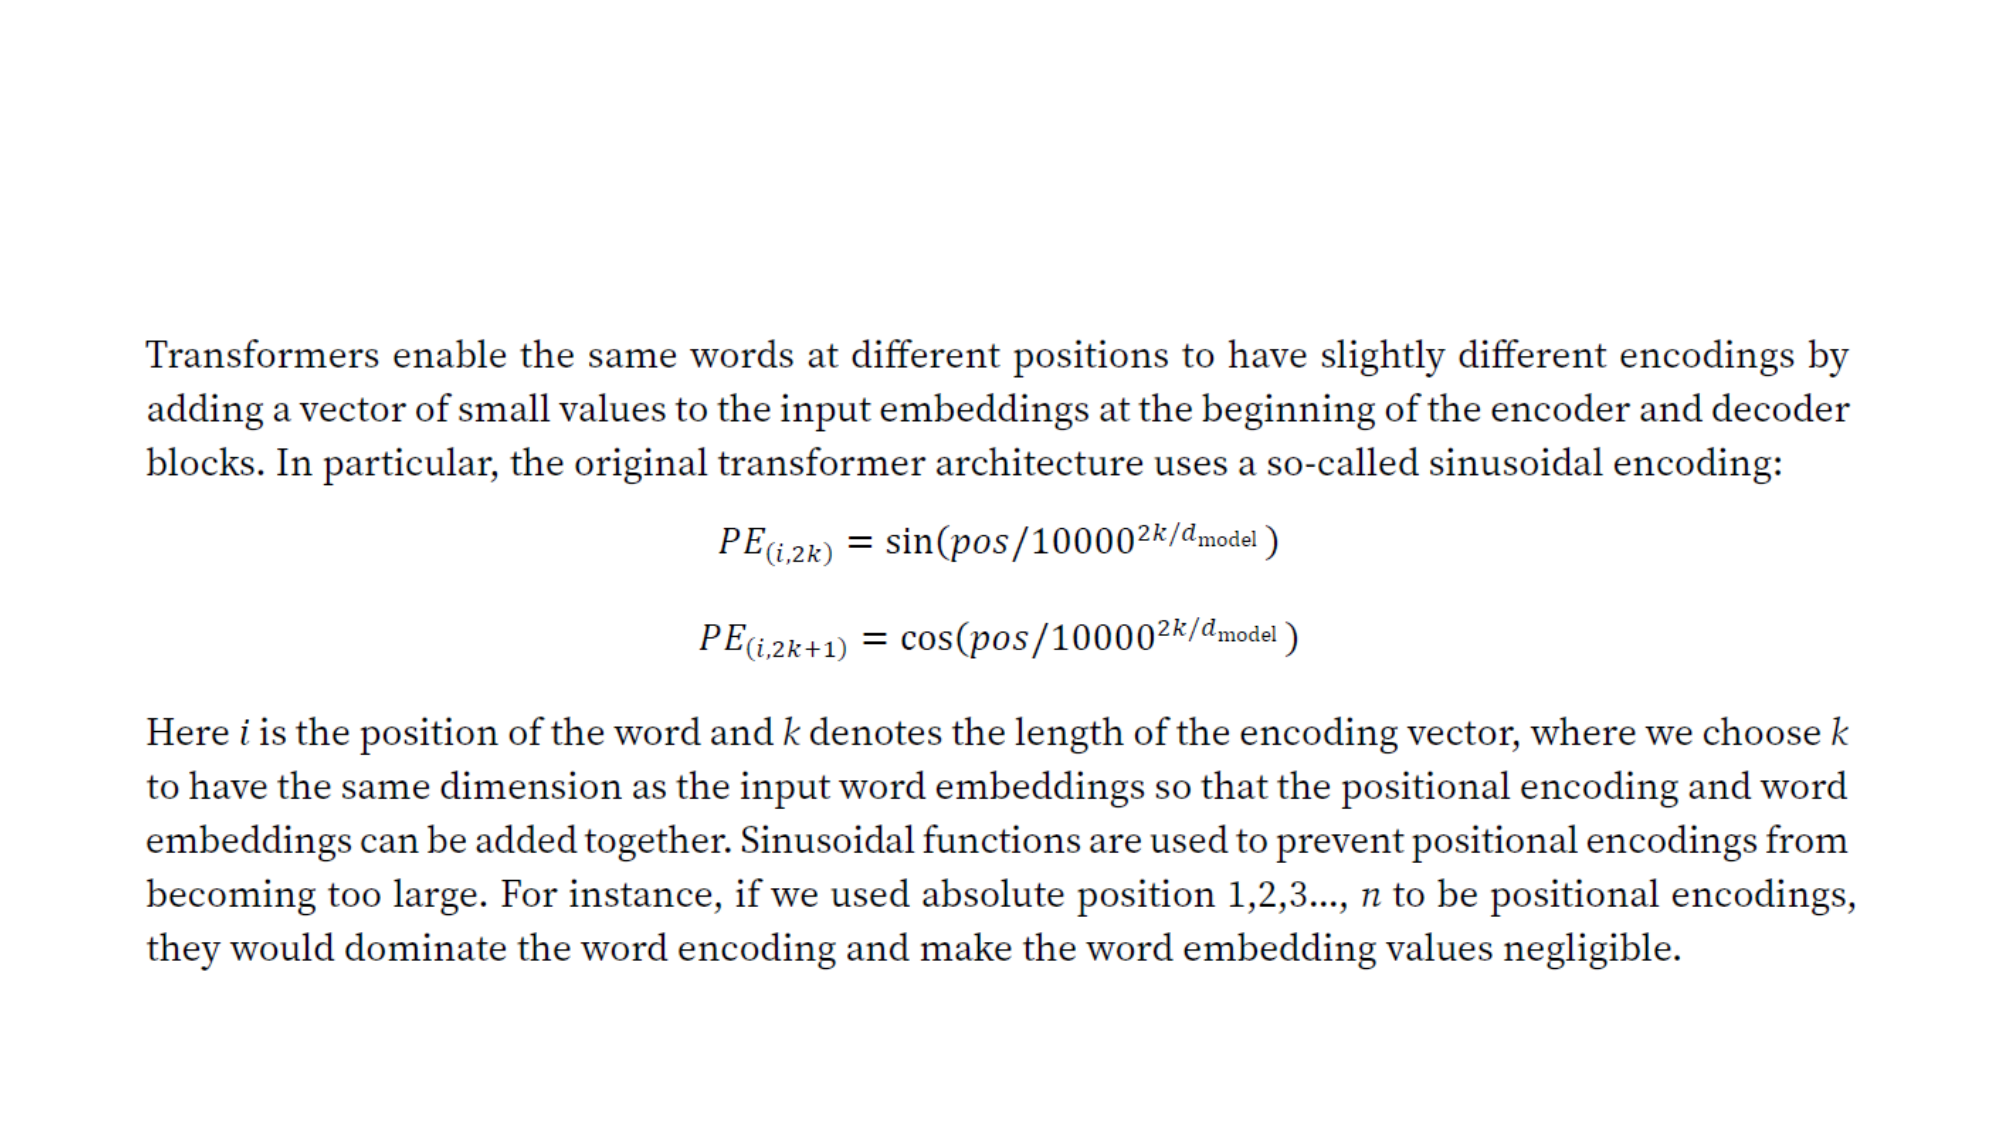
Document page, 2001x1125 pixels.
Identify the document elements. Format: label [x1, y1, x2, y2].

list [137, 328, 1863, 985]
